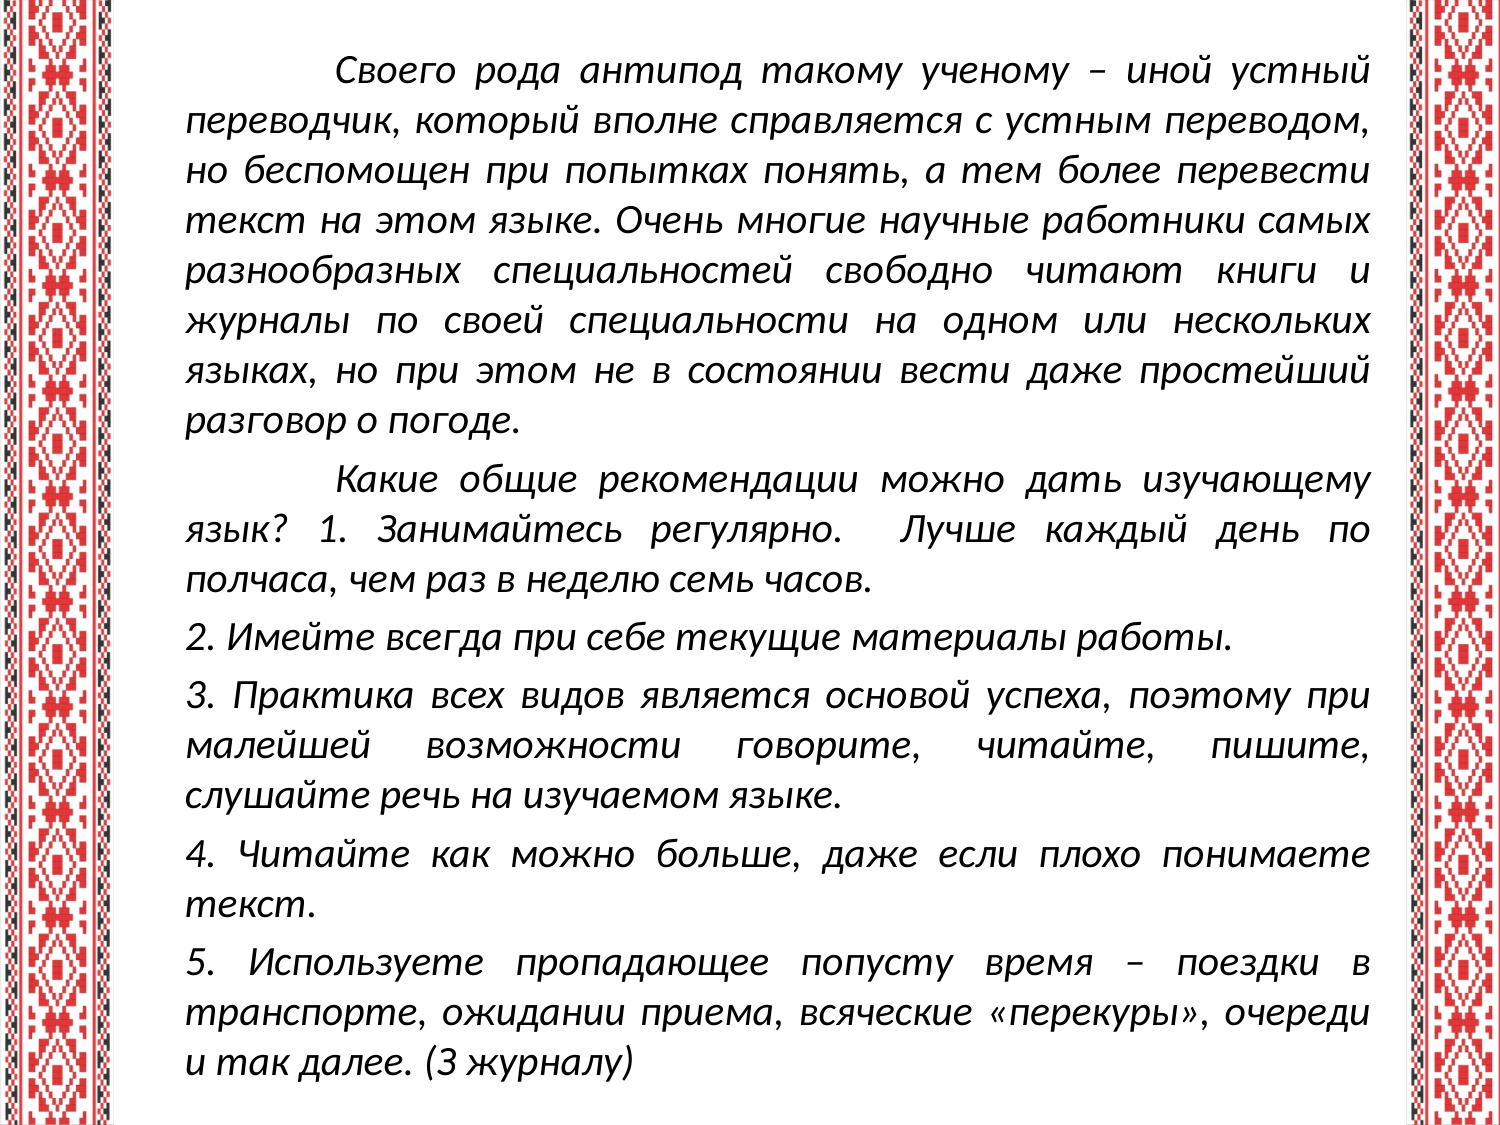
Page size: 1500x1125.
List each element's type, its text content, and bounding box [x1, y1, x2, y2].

picture [900, 1, 1500, 1124]
list Своего рода антипод такому ученому – иной устный переводчик, который вполне справляется с устным переводом, но беспомощен при попытках понять, а тем более перевести текст на этом языке. Очень многие научные работники самых разнообразных специальностей свободно читают книги и журналы по своей специальности на одном или нескольких языках, но при этом не в состоянии вести даже простейший разговор о погоде. Какие общие рекомендации можно дать изучающему язык? 1. Занимайтесь регулярно. Лучше каждый день по полчаса, чем раз в неделю семь часов. 2. Имейте всегда при себе текущие материалы работы. 3. Практика всех видов является основой успеха, поэтому при малейшей возможности говорите, читайте, пишите, слушайте речь на изучаемом языке. 4. Читайте как можно больше, даже если плохо понимаете текст. 5. Используете пропадающее попусту время – поездки в транспорте, ожидании приема, всяческие «перекуры», очереди и так далее. (З журналу) [114, 46, 1387, 975]
picture [0, 1, 620, 1124]
